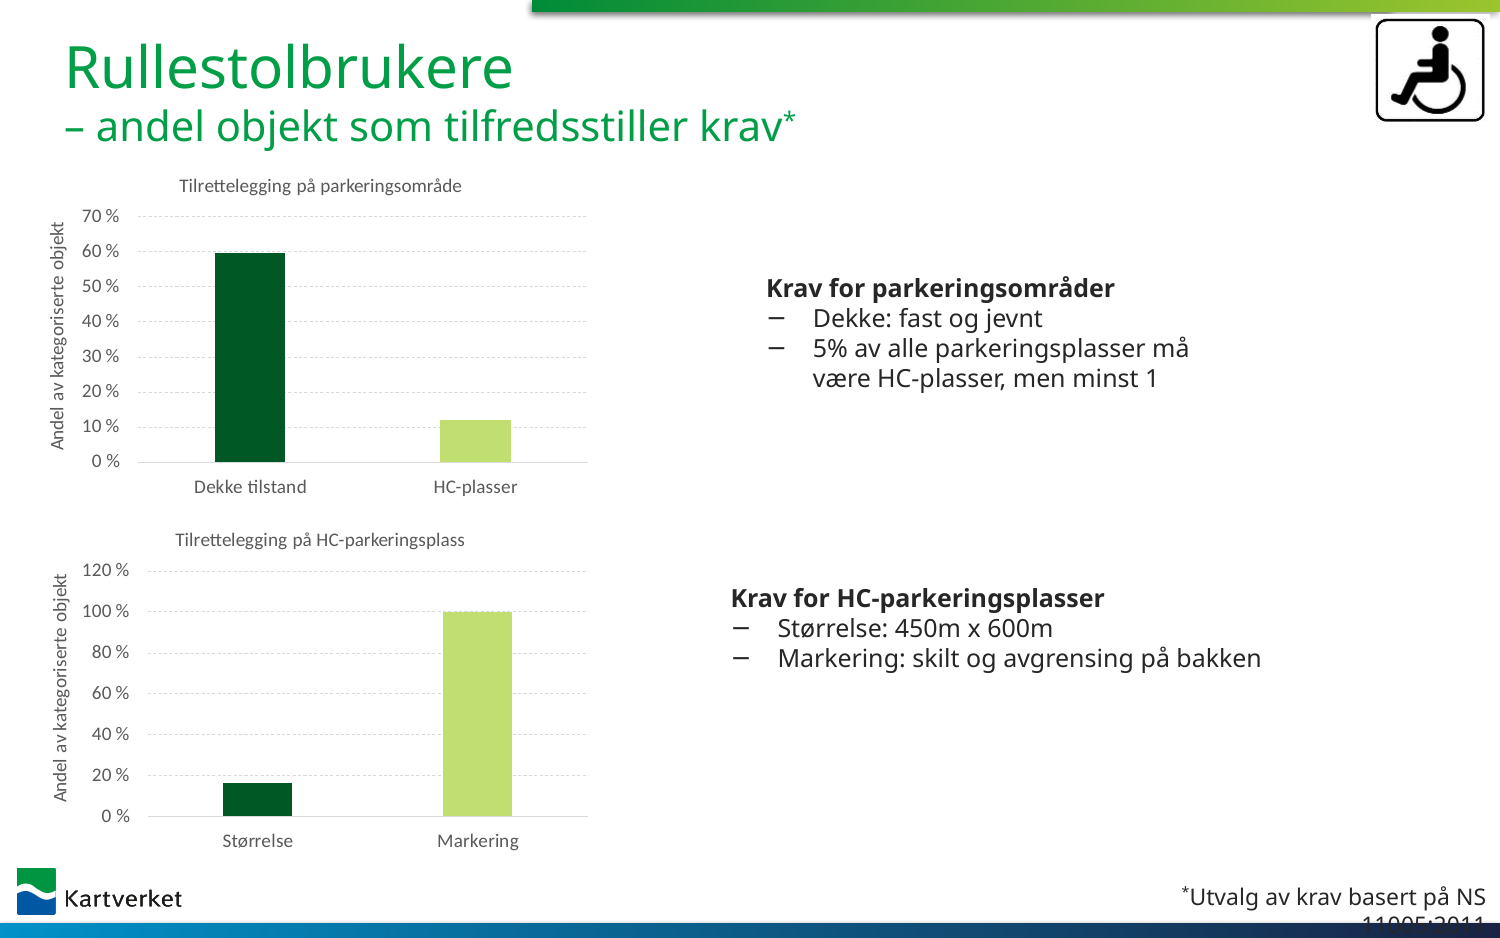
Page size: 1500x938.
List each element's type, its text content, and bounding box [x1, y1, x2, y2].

text_box Rullestolbrukere – andel objekt som tilfredsstiller krav* [49, 23, 1431, 158]
text_box Krav for HC-parkeringsplasser Størrelse: 450m x 600m Markering: skilt og avgrensing på bakken [715, 574, 1278, 680]
text_box Krav for parkeringsområder Dekke: fast og jevnt 5% av alle parkeringsplasser må være HC-plasser, men minst 1 [751, 264, 1232, 400]
picture [41, 166, 599, 505]
picture [41, 520, 599, 859]
picture [1371, 13, 1491, 127]
text_box *Utvalg av krav basert på NS 11005:2011 [1068, 873, 1500, 938]
